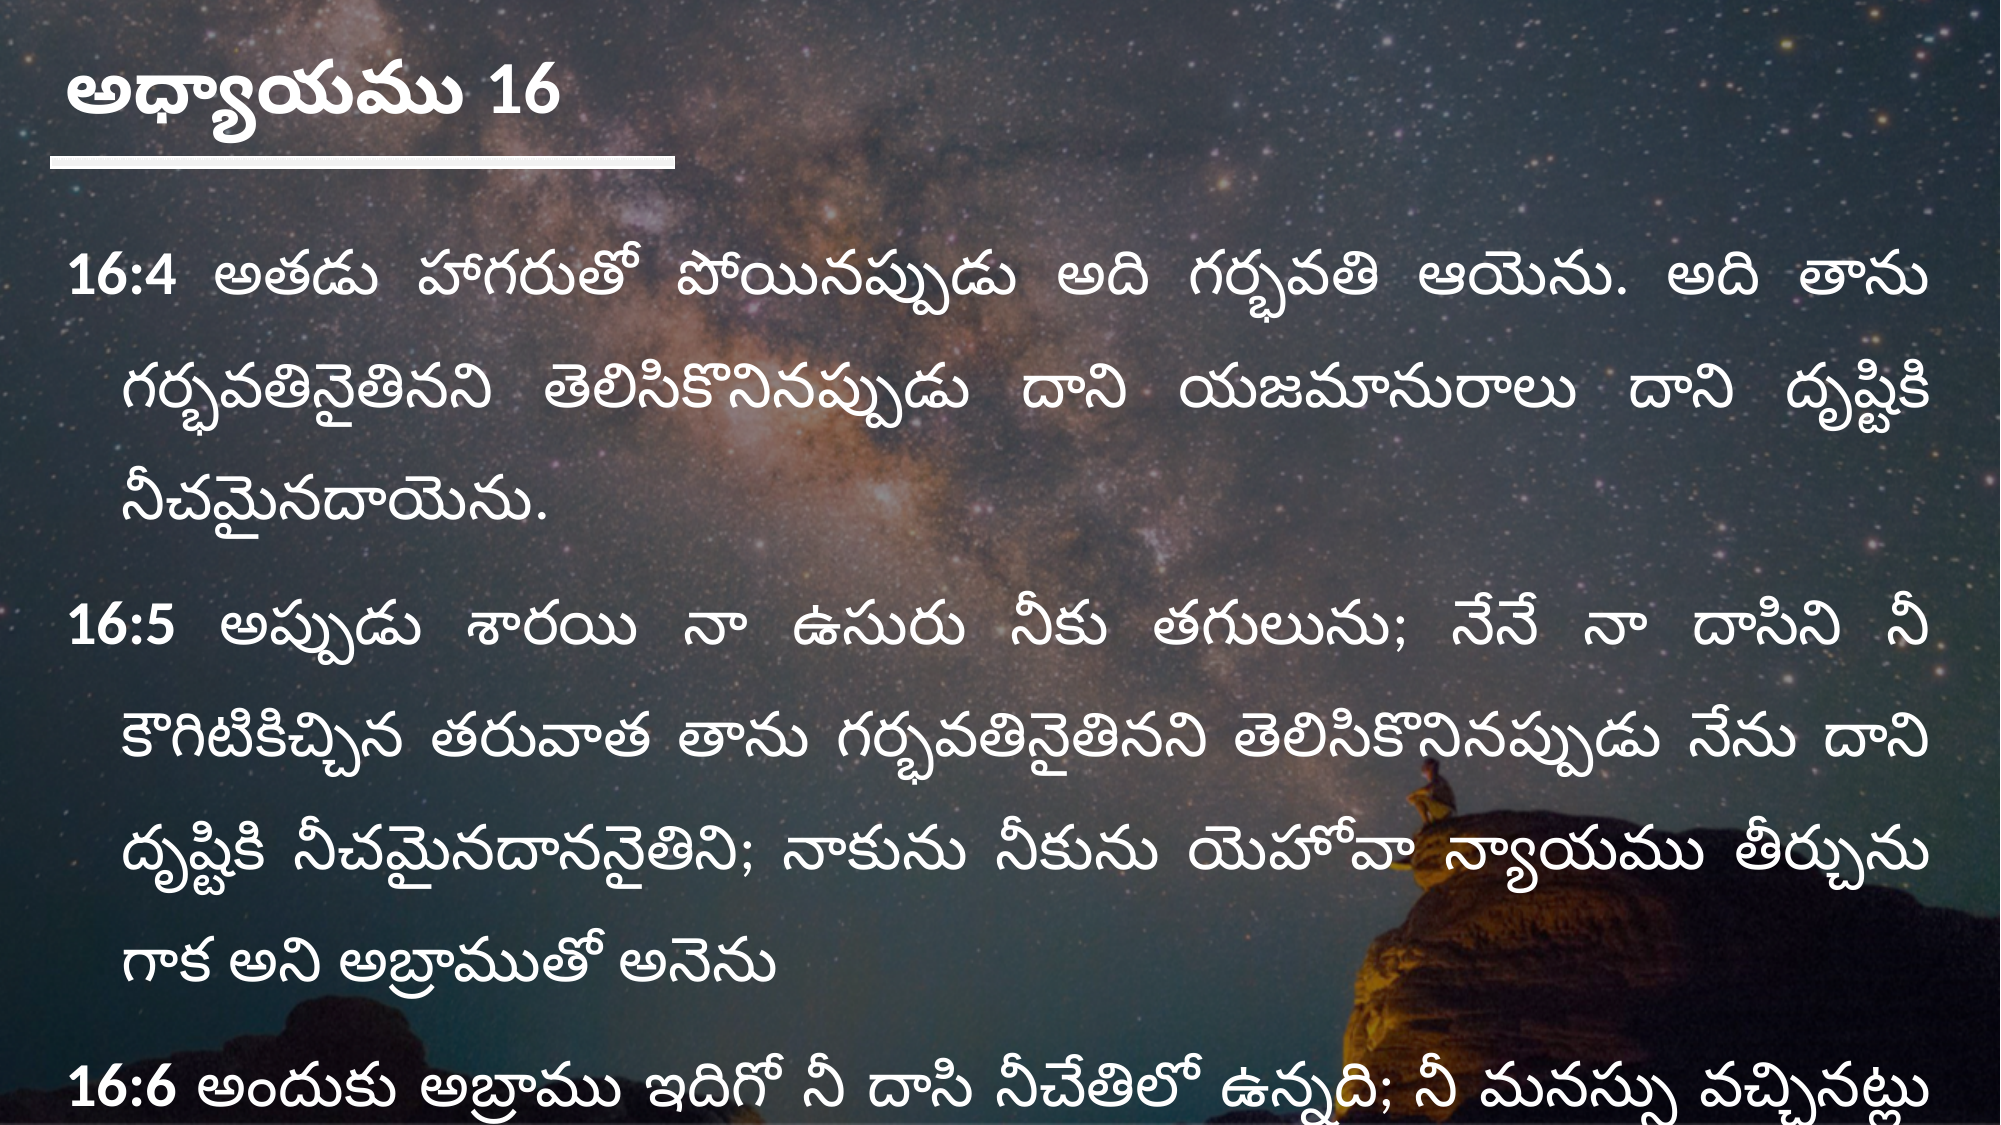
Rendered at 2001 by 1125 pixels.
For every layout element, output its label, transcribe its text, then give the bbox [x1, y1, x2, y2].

list 16:4 అతడు హాగరుతో పోయినప్పుడు అది గర్భవతి ఆయెను. అది తాను గర్భవతినైతినని తెలిసికొనినప్పుడు దాని యజమానురాలు దాని దృష్టికి నీచమైనదాయెను. 16:5 అప్పుడు శారయి నా ఉసురు నీకు తగులును; నేనే నా దాసిని నీ కౌగిటికిచ్చిన తరువాత తాను గర్భవతినైతినని తెలిసికొనినప్పుడు నేను దాని దృష్టికి నీచమైనదాననైతిని; నాకును నీకును యెహోవా న్యాయము తీర్చును గాక అని అబ్రాముతో అనెను 16:6 అందుకు అబ్రాము ఇదిగో నీ దాసి నీచేతిలో ఉన్నది; నీ మనస్సు వచ్చినట్లు దాని చేయుమని శారయితో చెప్పెను. శారయి దాని శ్రమ పెట్టినందున ఆమెయొద్దనుండి అది పారిపోగా [50, 187, 1946, 1063]
picture [0, 0, 2000, 1125]
title అధ్యాయము 16 [50, 0, 1925, 167]
